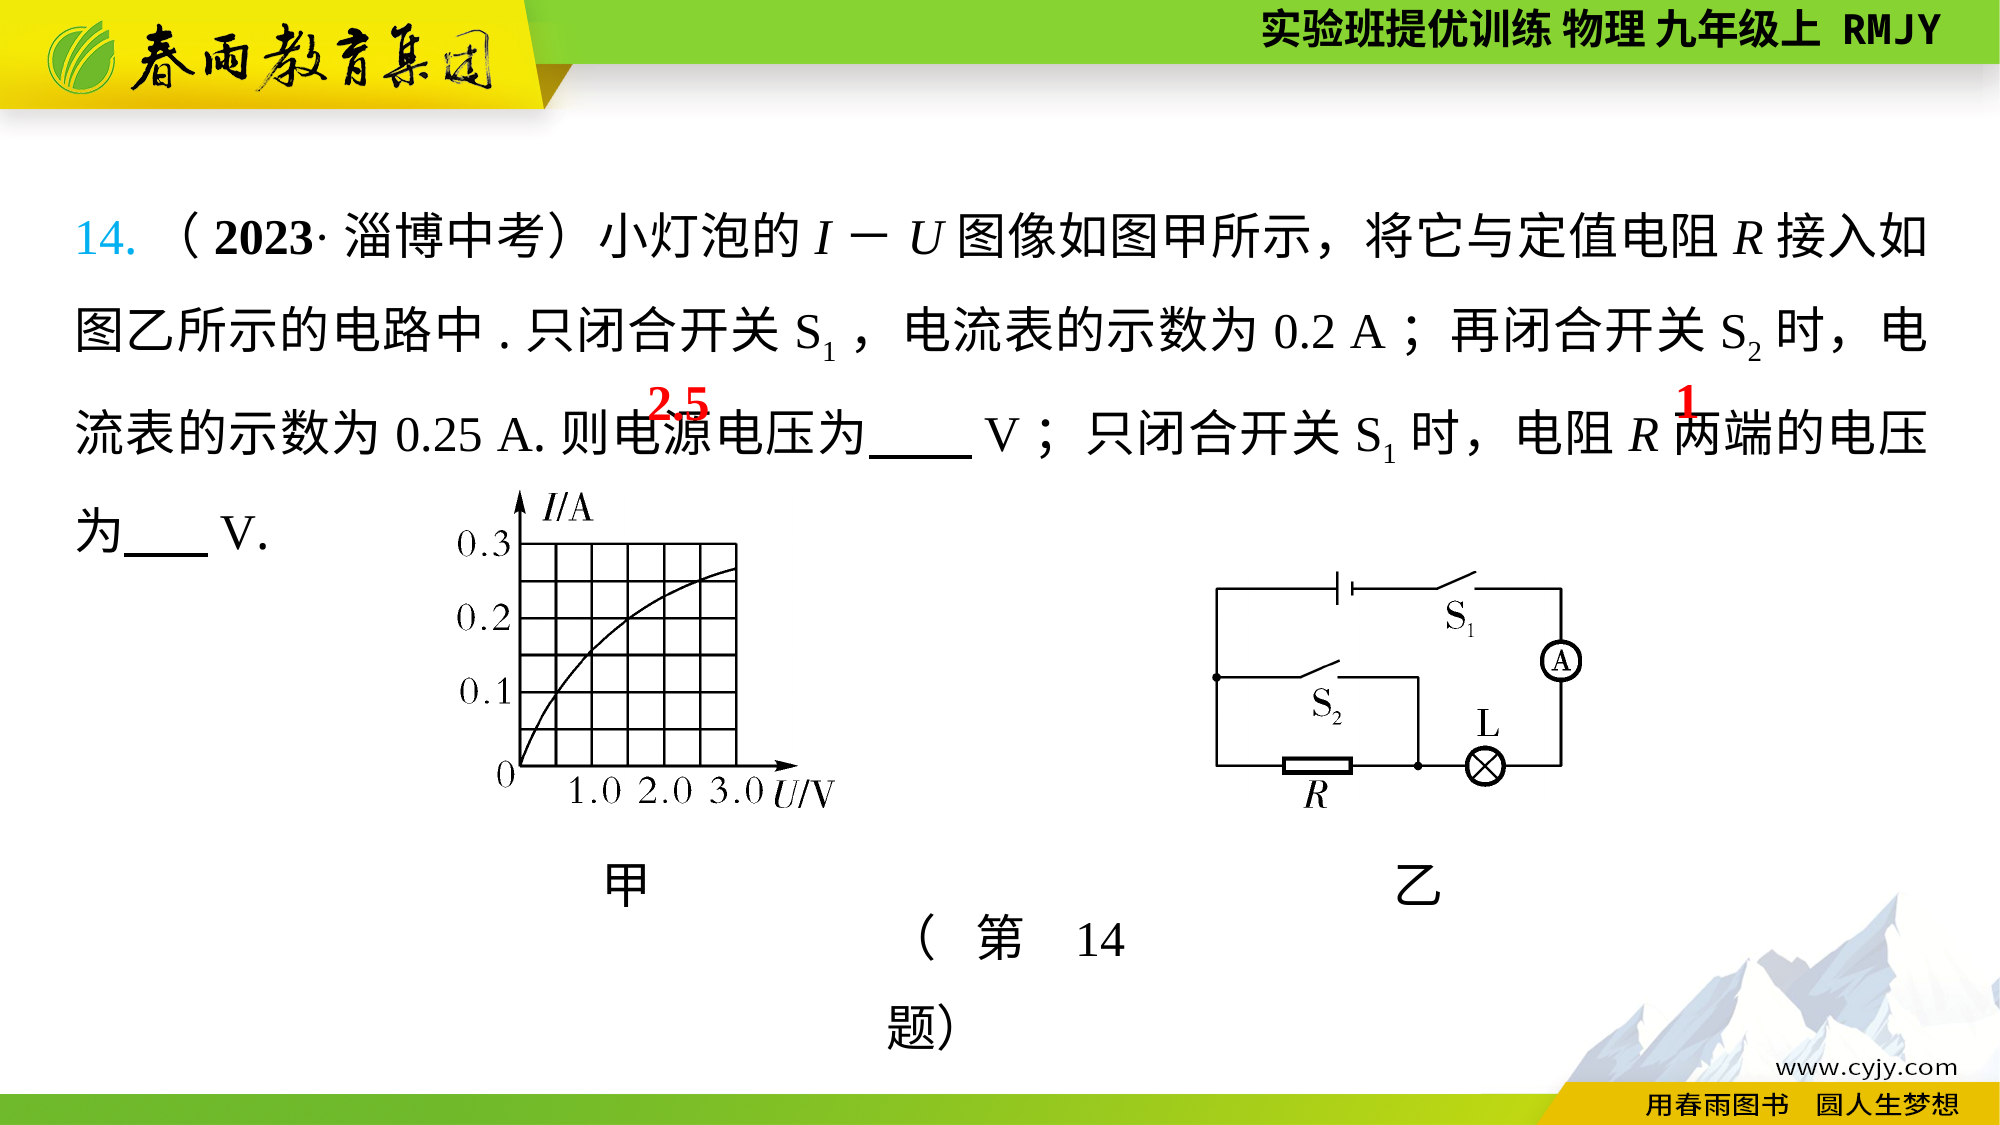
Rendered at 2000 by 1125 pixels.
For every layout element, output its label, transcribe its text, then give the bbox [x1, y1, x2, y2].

text_box 甲 [587, 816, 667, 922]
text_box 1 [1660, 361, 1715, 437]
text_box （第14题） [872, 869, 1152, 975]
text_box 乙 [1378, 816, 1459, 922]
picture [0, 0, 2000, 1125]
list 14.（2023·淄博中考）小灯泡的I－U图像如图甲所示，将它与定值电阻R接入如图乙所示的电路中.只闭合开关S1，电流表的示数为0.2 A；再闭合开关S2时，电流表的示数为0.25 A.则电源电压为 V；只闭合开关S1时，电阻R两端的电压为 V. [59, 167, 1944, 456]
text_box 2.5 [632, 362, 725, 438]
